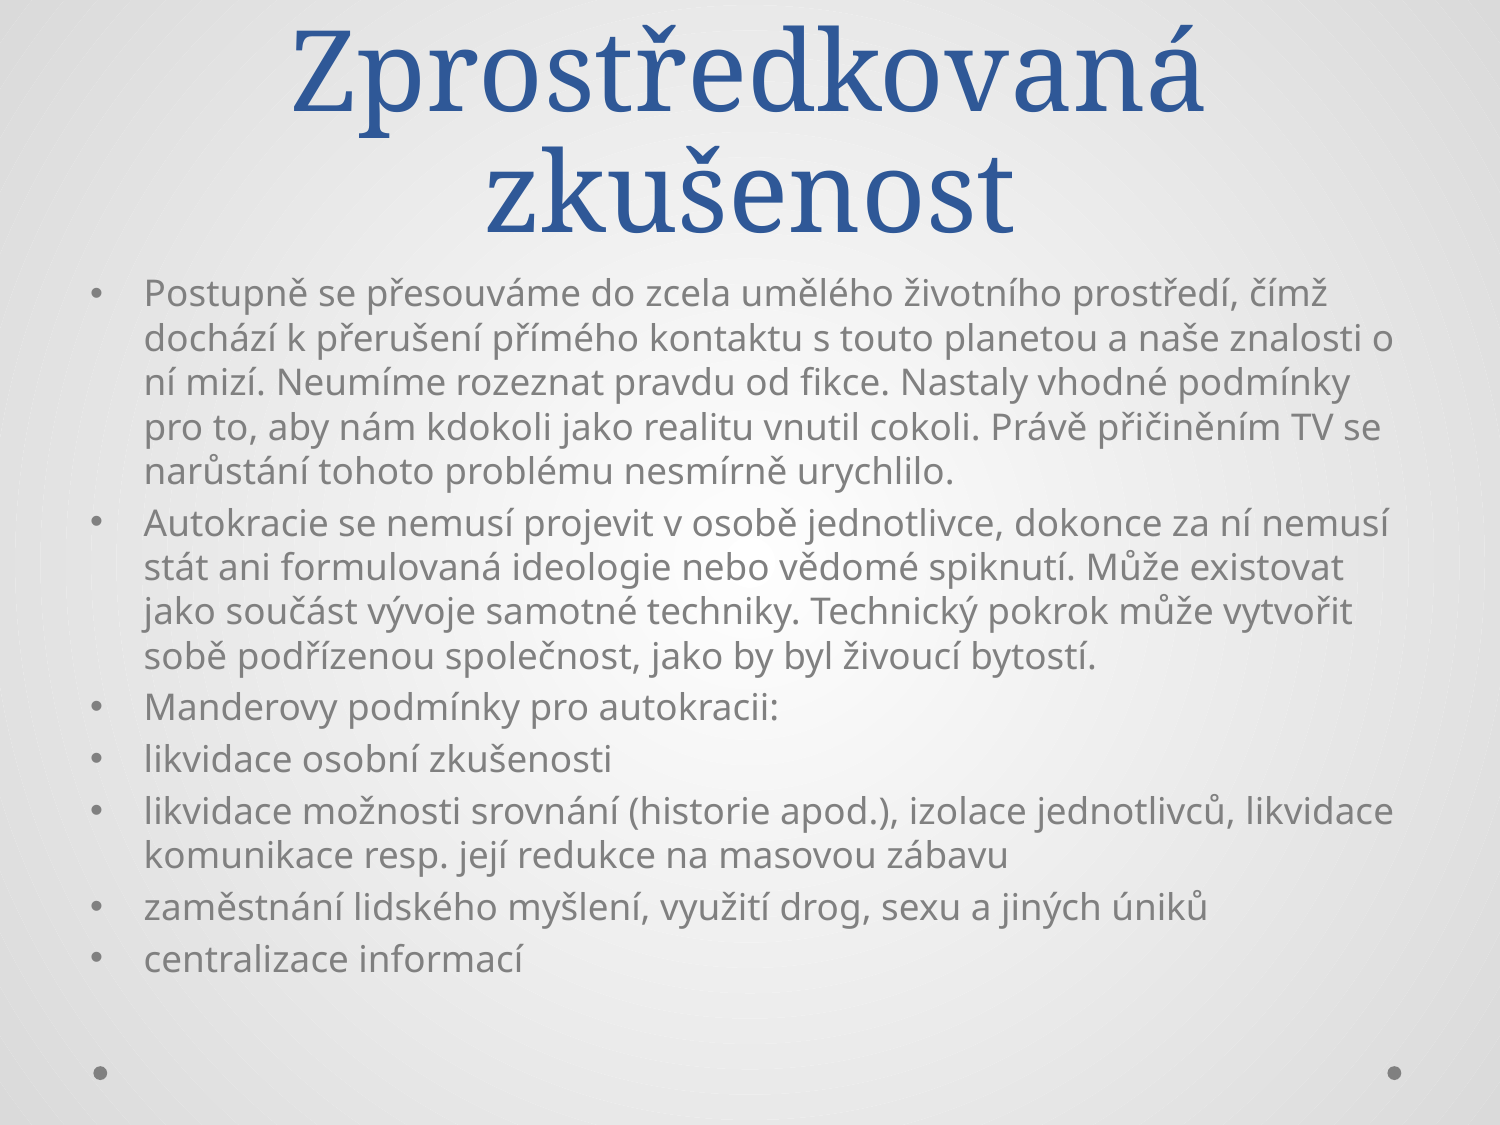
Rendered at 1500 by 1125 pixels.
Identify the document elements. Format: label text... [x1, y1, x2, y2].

title Zprostředkovaná zkušenost [75, 0, 1425, 262]
list Postupně se přesouváme do zcela umělého životního prostředí, čímž dochází k přerušení přímého kontaktu s touto planetou a naše znalosti o ní mizí. Neumíme rozeznat pravdu od fikce. Nastaly vhodné podmínky pro to, aby nám kdokoli jako realitu vnutil cokoli. Právě přičiněním TV se narůstání tohoto problému nesmírně urychlilo. Autokracie se nemusí projevit v osobě jednotlivce, dokonce za ní nemusí stát ani formulovaná ideologie nebo vědomé spiknutí. Může existovat jako součást vývoje samotné techniky. Technický pokrok může vytvořit sobě podřízenou společnost, jako by byl živoucí bytostí. Manderovy podmínky pro autokracii: likvidace osobní zkušenosti likvidace možnosti srovnání (historie apod.), izolace jednotlivců, likvidace komunikace resp. její redukce na masovou zábavu zaměstnání lidského myšlení, využití drog, sexu a jiných úniků centralizace informací [75, 262, 1425, 1005]
